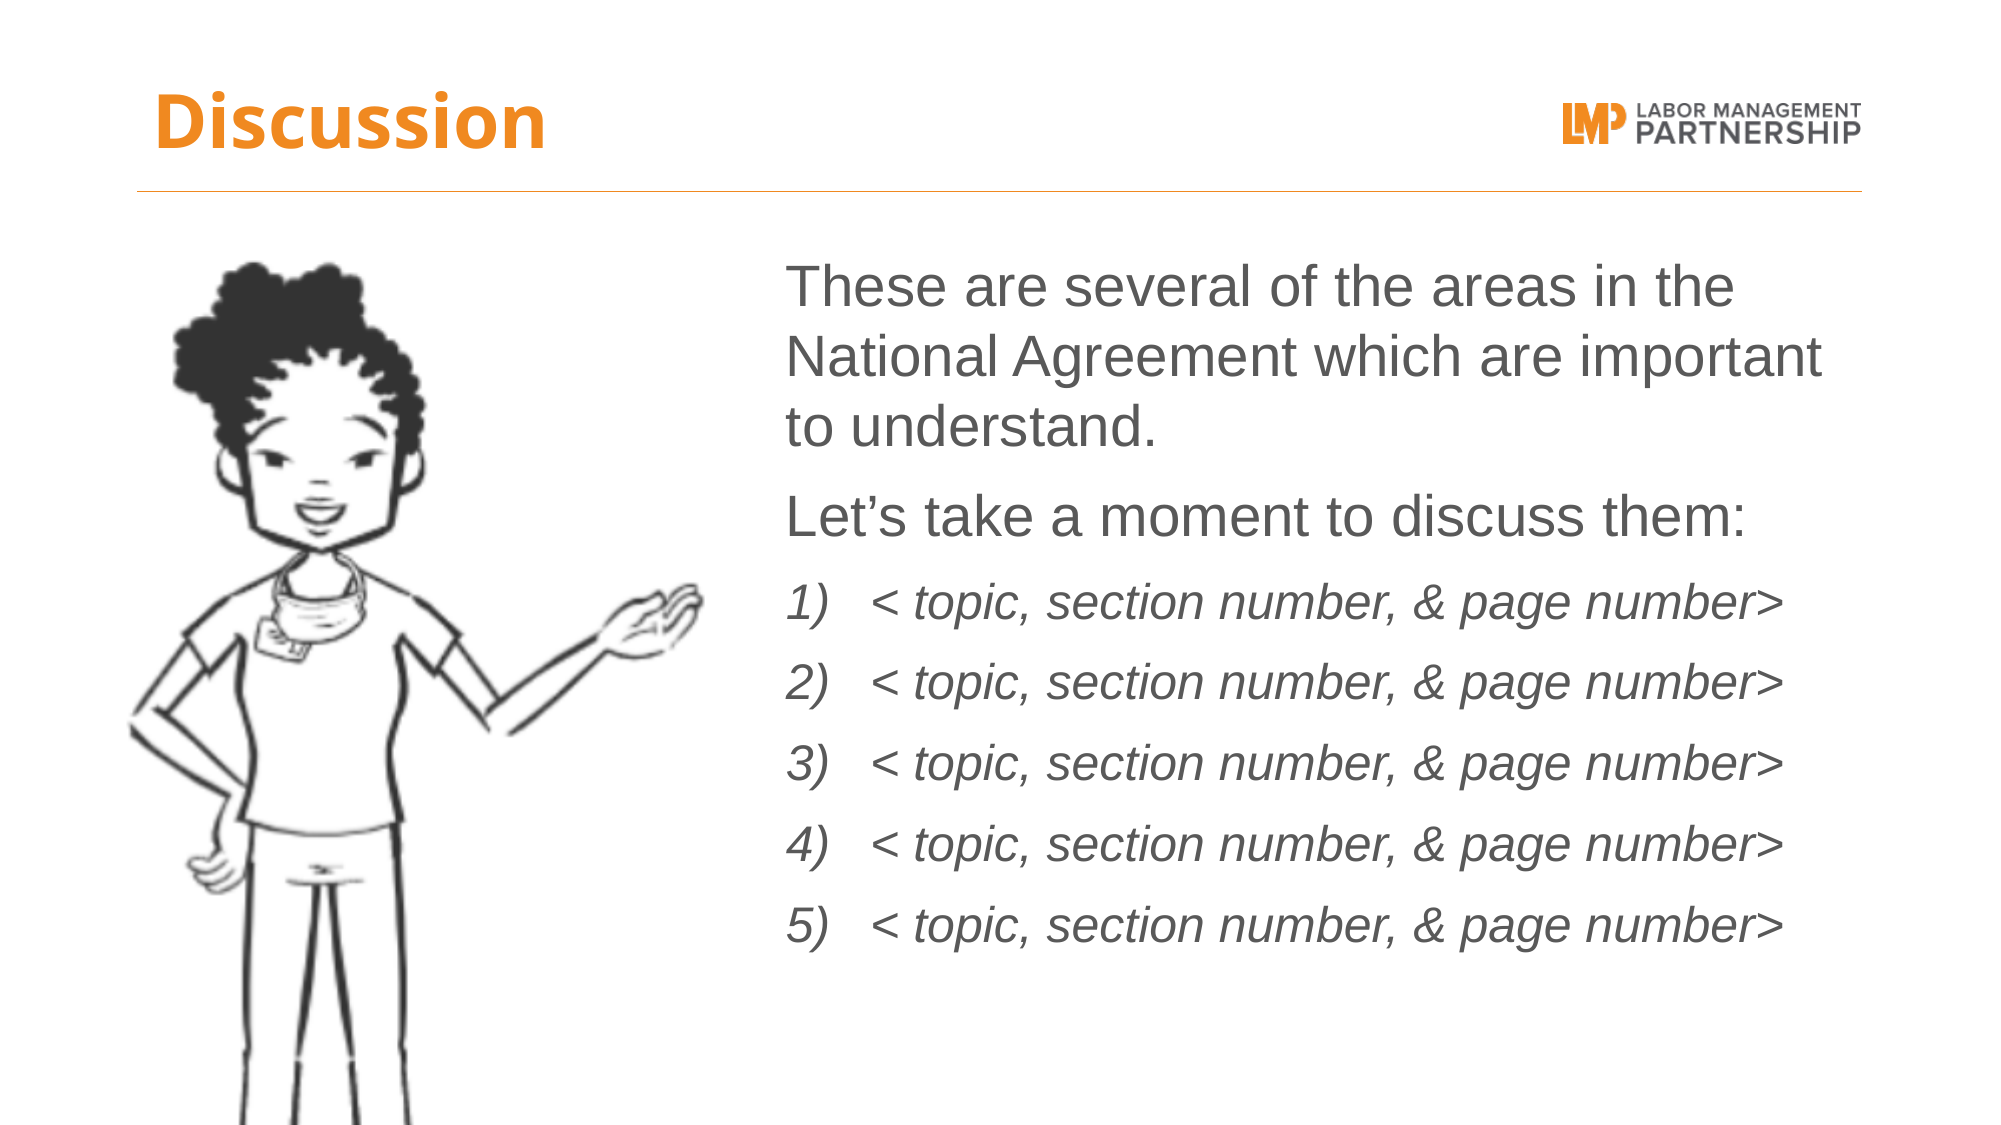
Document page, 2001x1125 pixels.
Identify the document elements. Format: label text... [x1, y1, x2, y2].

list These are several of the areas in the National Agreement which are important to understand. Let’s take a moment to discuss them: < topic, section number, & page number> < topic, section number, & page number> < topic, section number, & page number> < topic, section number, & page number> < topic, section number, & page number> [770, 240, 1863, 1014]
picture [57, 251, 727, 1125]
title Discussion [137, 59, 1529, 188]
picture [1562, 103, 1863, 144]
